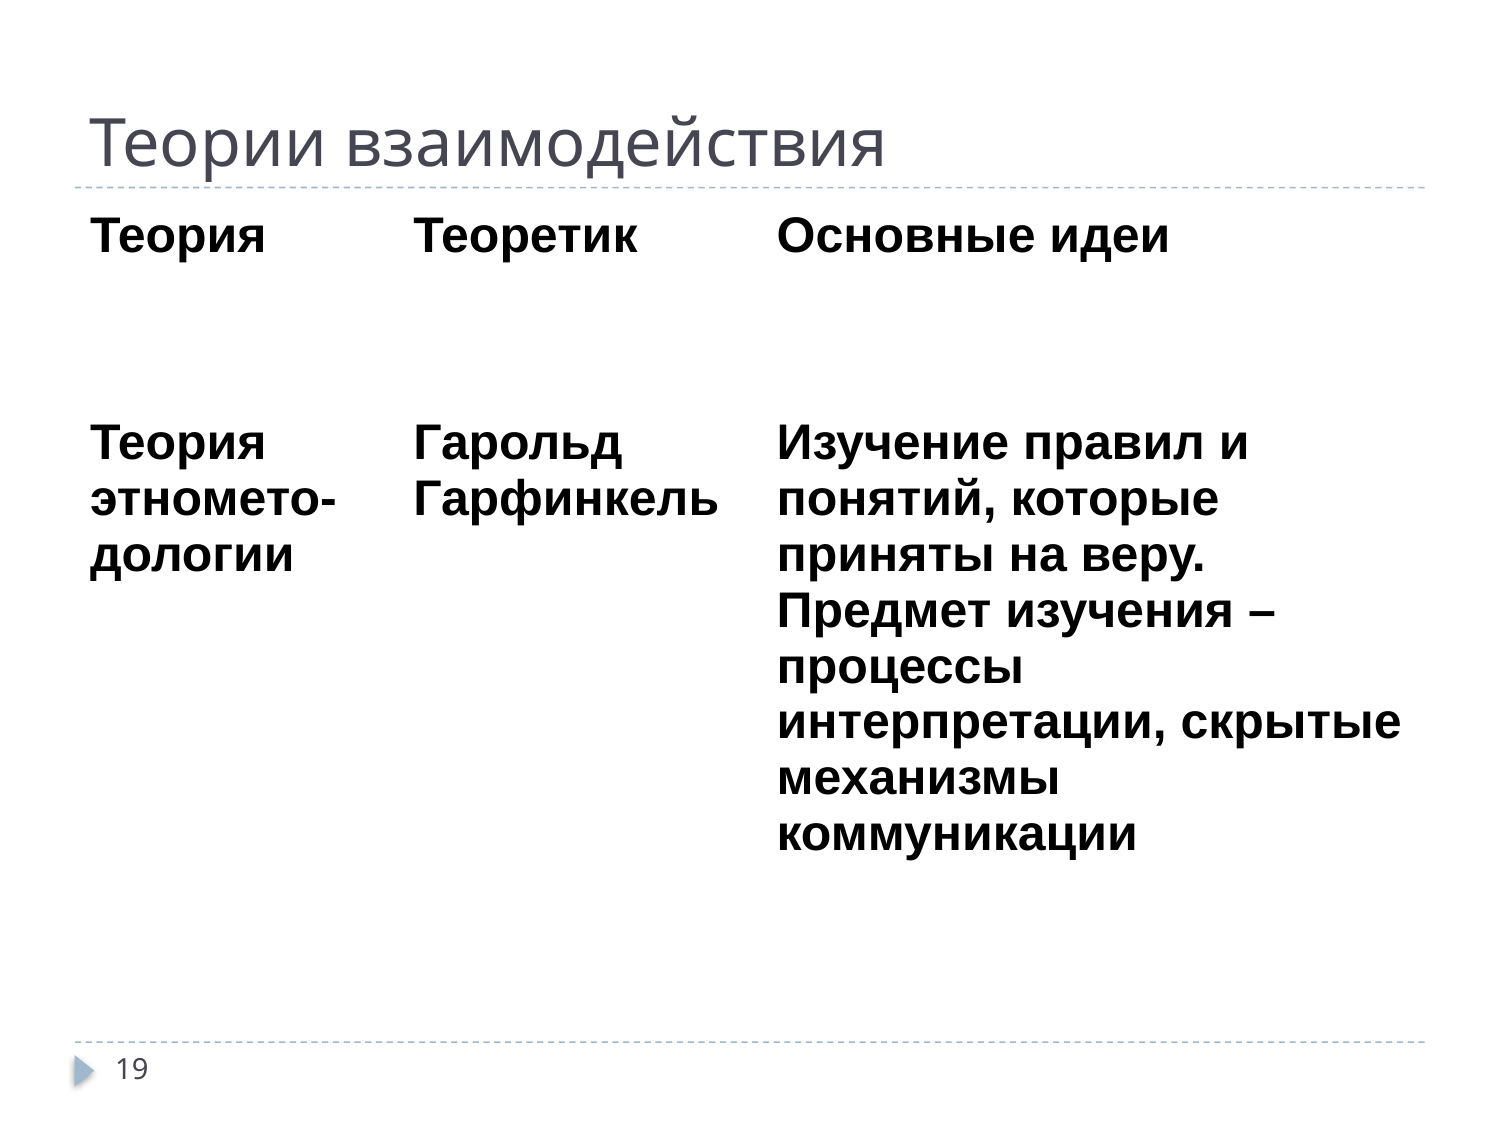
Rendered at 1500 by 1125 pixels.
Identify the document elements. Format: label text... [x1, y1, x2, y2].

table_cell Теория этномето-дологии [76, 410, 397, 868]
table_cell Изучение правил и понятий, которые приняты на веру. Предмет изучения – процессы интерпретации, скрытые механизмы коммуникации [763, 410, 1424, 868]
table_cell Гарольд Гарфинкель [399, 410, 761, 868]
slide_number 19 [100, 1042, 426, 1103]
title Теории взаимодействия [75, 24, 1425, 188]
table_header Теоретик [399, 201, 761, 405]
table_header Теория [76, 201, 397, 405]
table_header Основные идеи [763, 201, 1424, 405]
